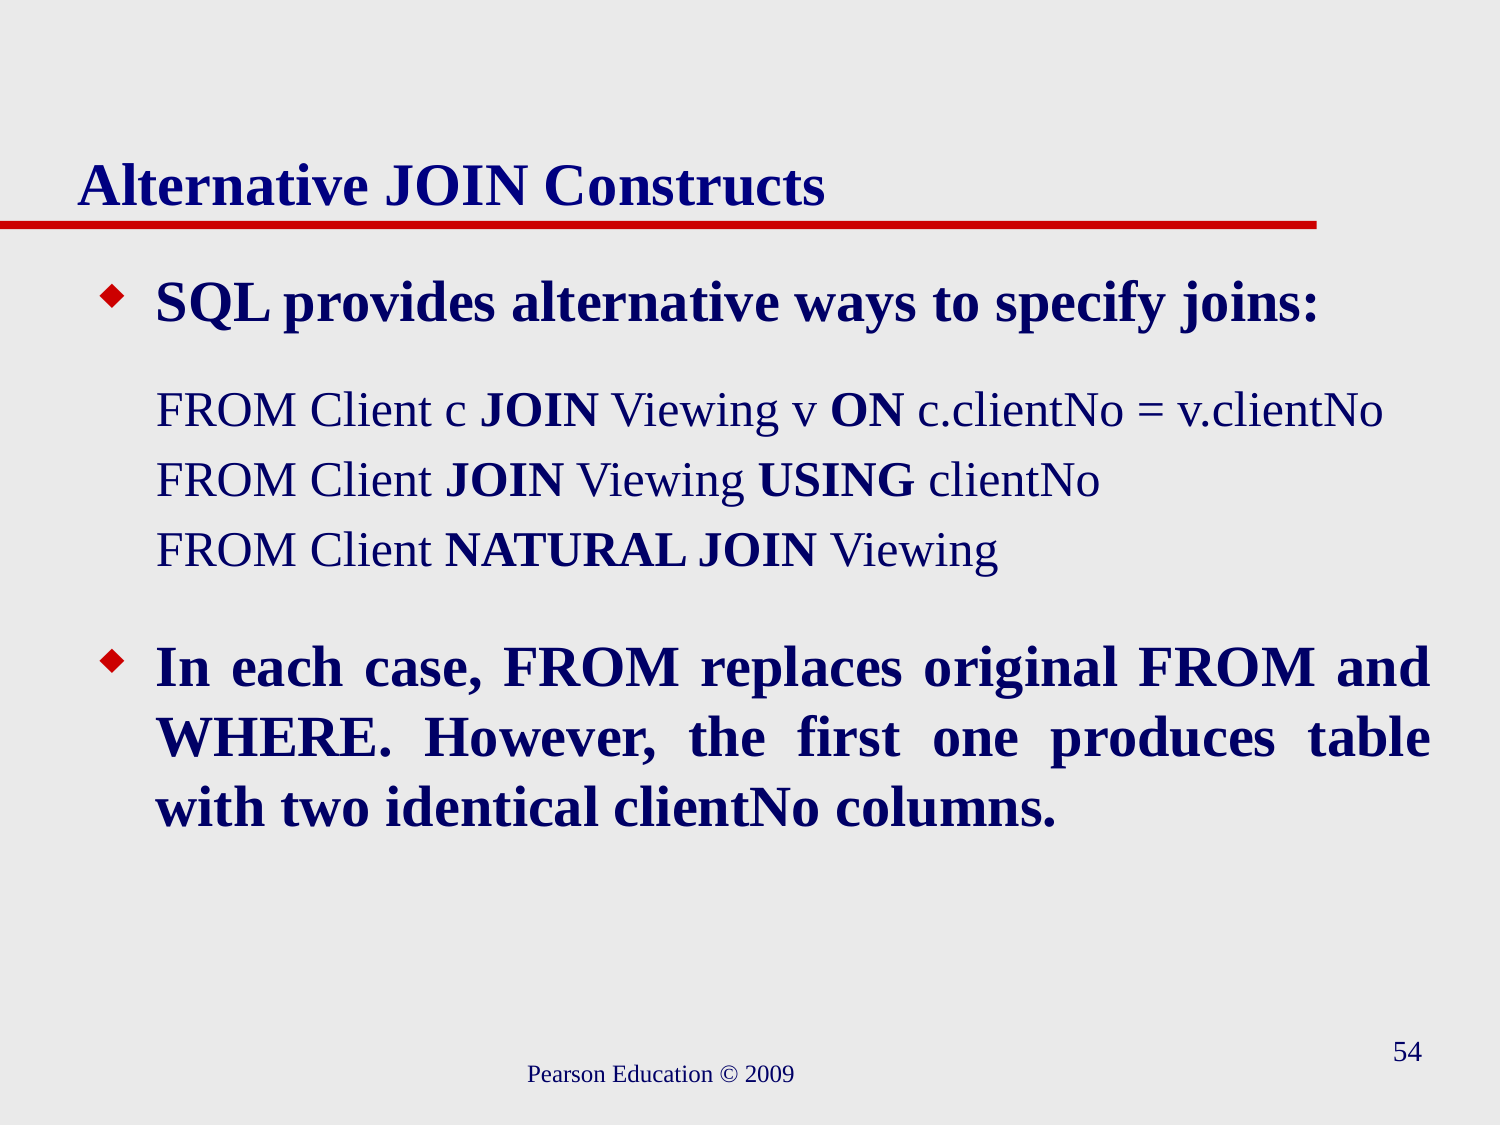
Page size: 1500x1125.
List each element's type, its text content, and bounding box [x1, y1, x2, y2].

title Alternative JOIN Constructs [62, 43, 1338, 226]
text_box Pearson Education © 2009 [512, 1050, 1038, 1095]
list SQL provides alternative ways to specify joins: FROM Client c JOIN Viewing v ON c.clientNo = v.clientNo FROM Client JOIN Viewing USING clientNo FROM Client NATURAL JOIN Viewing In each case, FROM replaces original FROM and WHERE. However, the first one produces table with two identical clientNo columns. [84, 255, 1448, 931]
slide_number 54 [1124, 1012, 1438, 1088]
